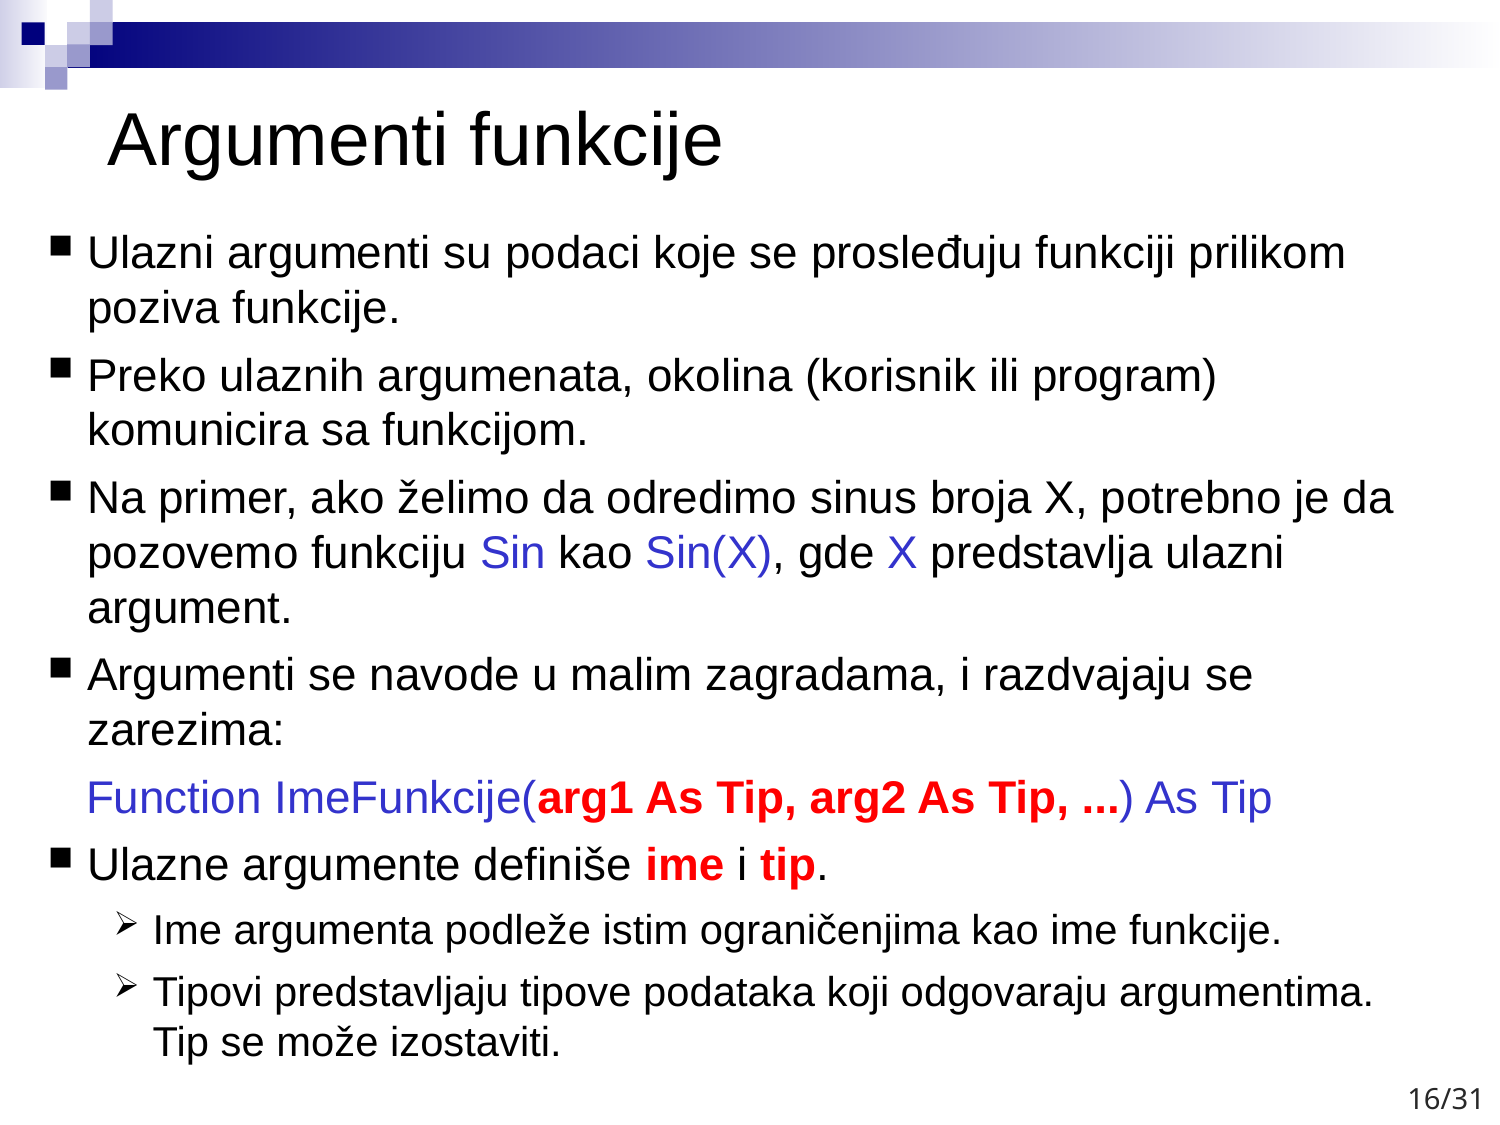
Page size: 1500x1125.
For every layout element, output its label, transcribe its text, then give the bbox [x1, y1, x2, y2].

title Argumenti funkcije [92, 75, 762, 197]
text_box 16/31 [1374, 1072, 1500, 1123]
list Ulazni argumenti su podaci koje se prosleđuju funkciji prilikom poziva funkcije. Preko ulaznih argumenata, okolina (korisnik ili program) komunicira sa funkcijom. Na primer, ako želimo da odredimo sinus broja X, potrebno je da pozovemo funkciju Sin kao Sin(X), gde X predstavlja ulazni argument. Argumenti se navode u malim zagradama, i razdvajaju se zarezima: Function ImeFunkcije(arg1 As Tip, arg2 As Tip, ...) As Tip Ulazne argumente definiše ime i tip. Ime argumenta podleže istim ograničenjima kao ime funkcije. Tipovi predstavljaju tipove podataka koji odgovaraju argumentima. Tip se može izostaviti. [38, 215, 1436, 1094]
